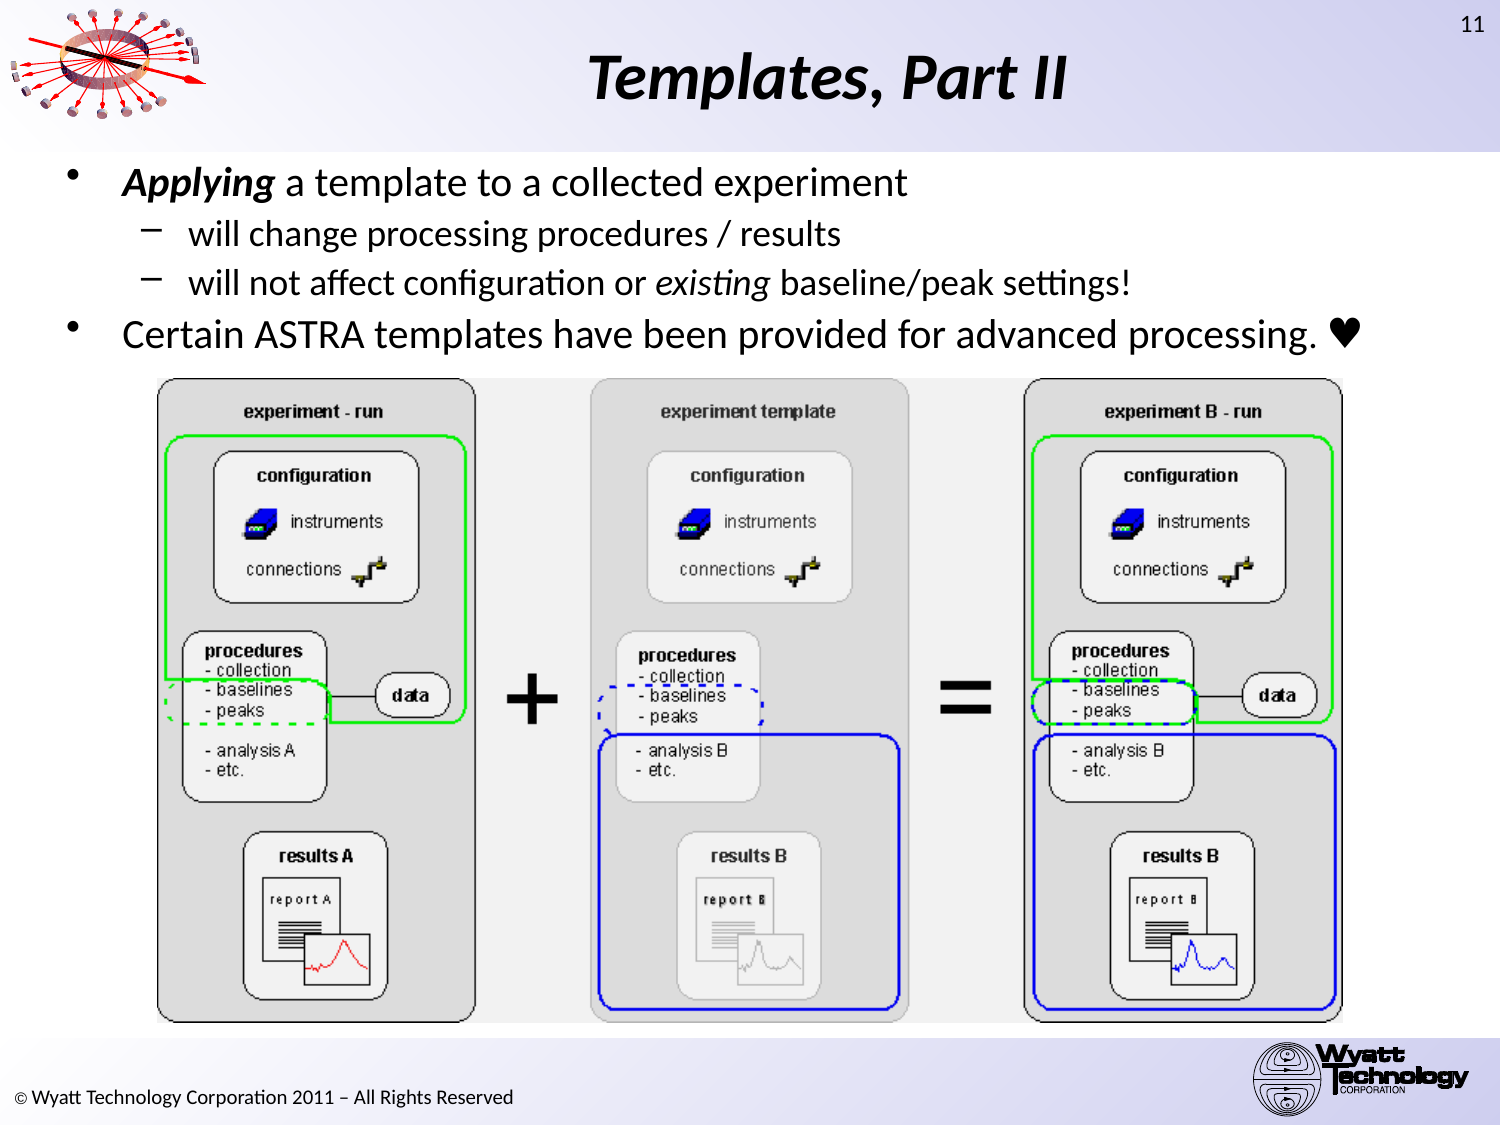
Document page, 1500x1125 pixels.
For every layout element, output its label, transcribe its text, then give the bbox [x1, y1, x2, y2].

list Applying a template to a collected experiment will change processing procedures / results will not affect configuration or existing baseline/peak settings! Certain ASTRA templates have been provided for advanced processing. ♥ [50, 156, 1438, 375]
title Templates, Part II [217, 25, 1438, 120]
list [157, 378, 1343, 1023]
